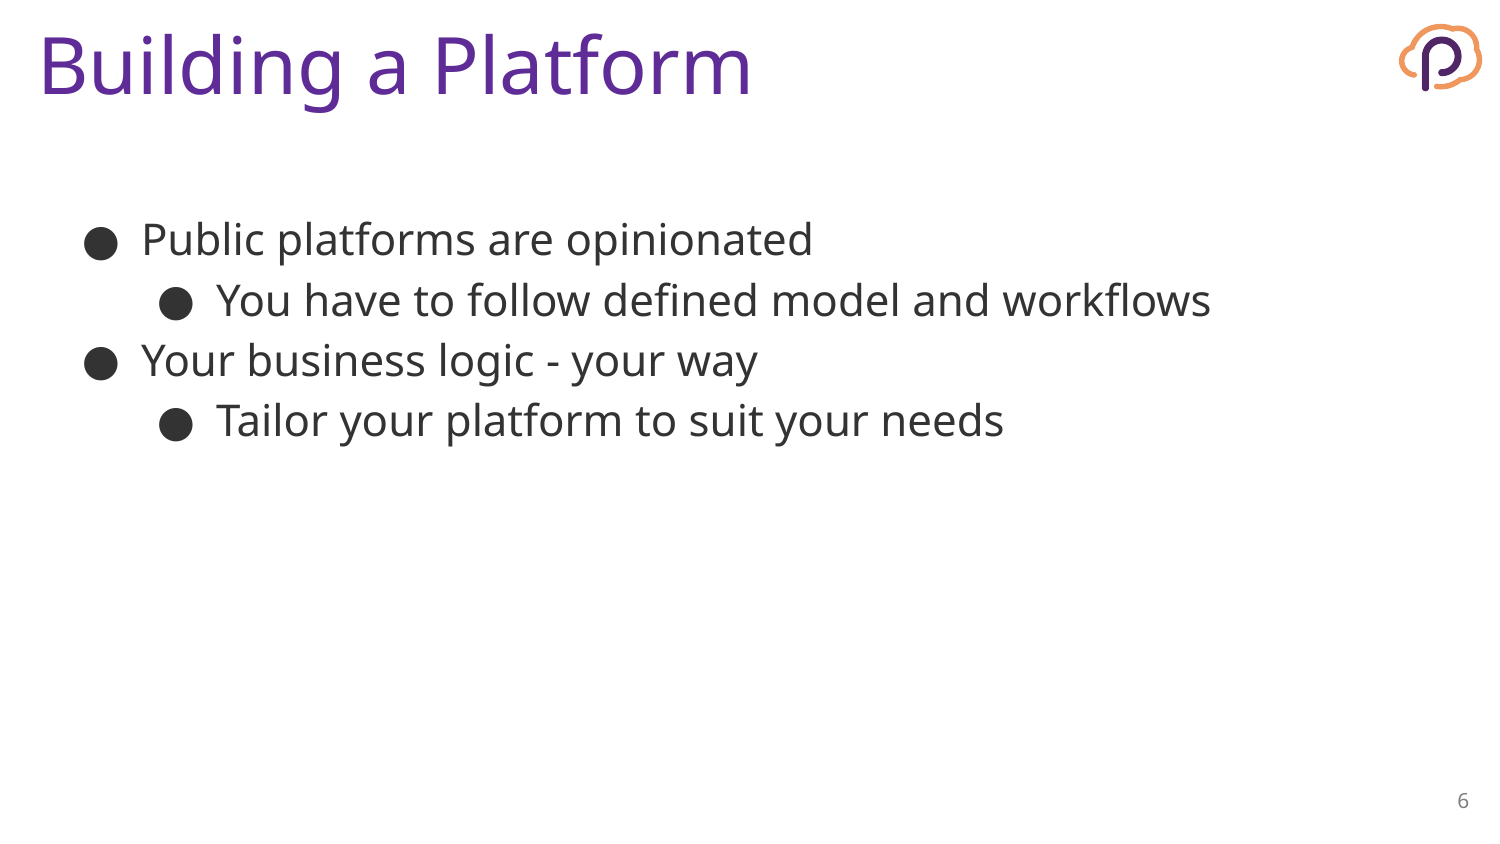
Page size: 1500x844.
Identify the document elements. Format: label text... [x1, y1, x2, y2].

picture [1421, 4, 1494, 111]
list Public platforms are opinionated You have to follow defined model and workflows Your business logic - your way Tailor your platform to suit your needs [51, 189, 1449, 750]
slide_number ‹#› [1394, 769, 1484, 834]
title Building a Platform [22, 0, 1421, 124]
